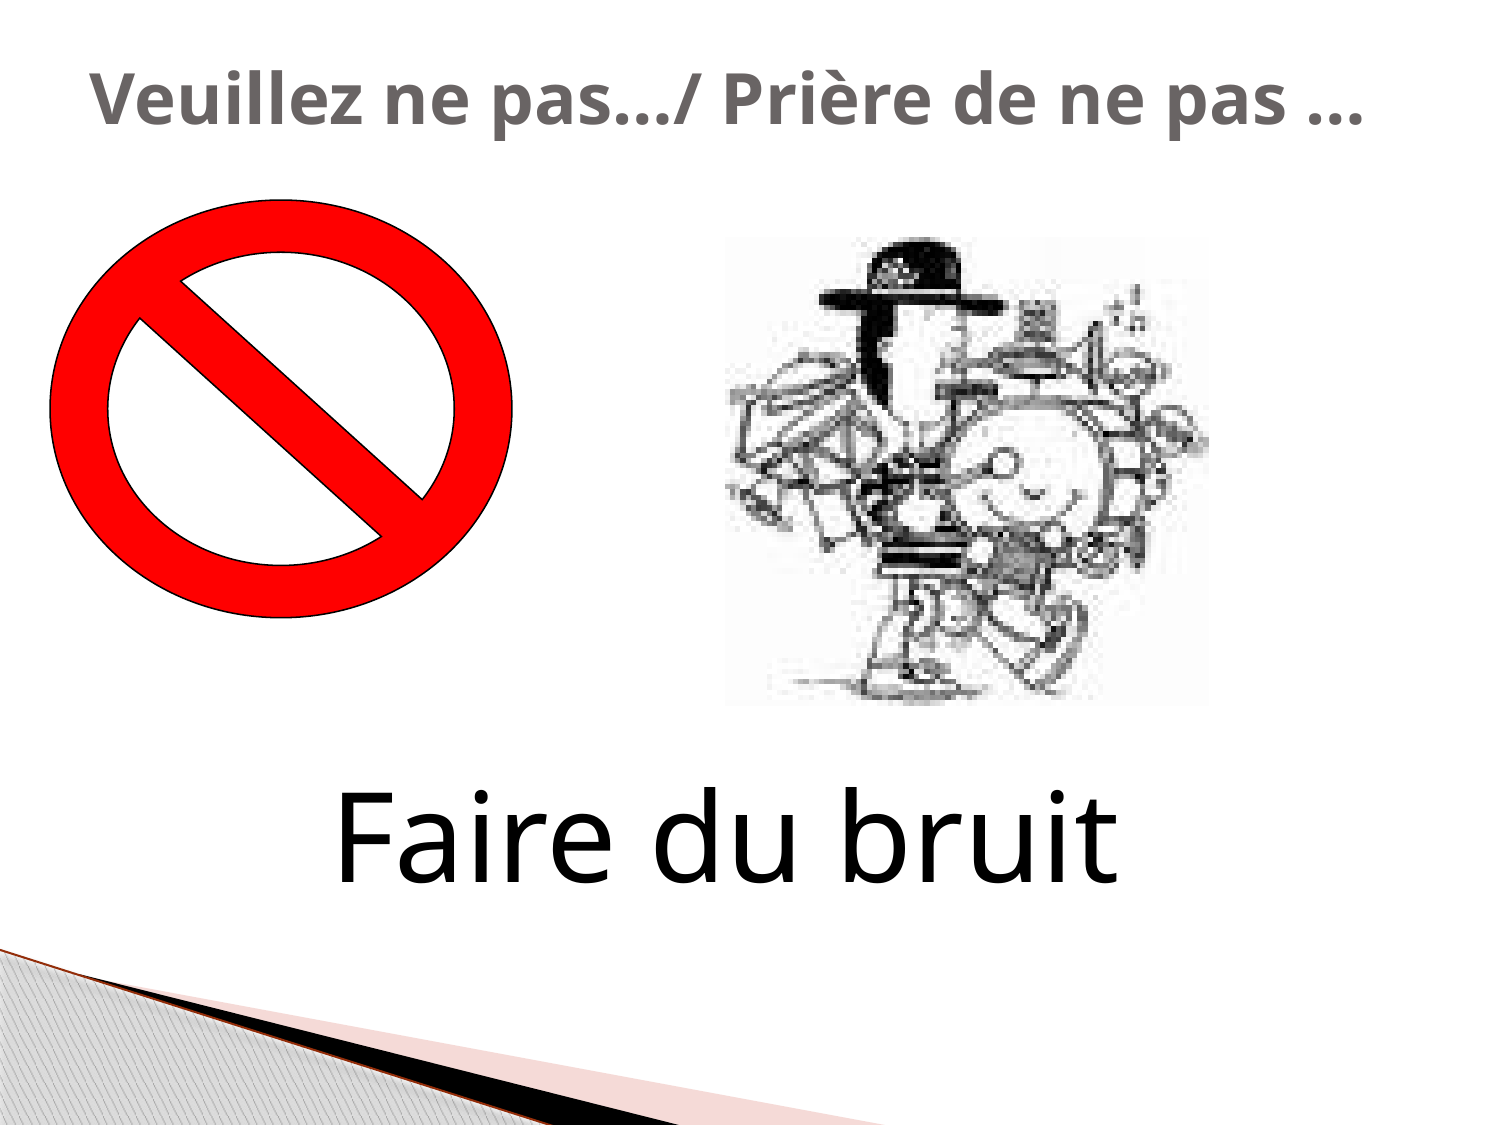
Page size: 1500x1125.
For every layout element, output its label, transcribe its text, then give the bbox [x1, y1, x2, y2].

title Veuillez ne pas…/ Prière de ne pas … [75, 45, 1425, 233]
picture [724, 237, 1210, 706]
text_box [50, 200, 512, 618]
text_box Faire du bruit [187, 749, 1263, 915]
